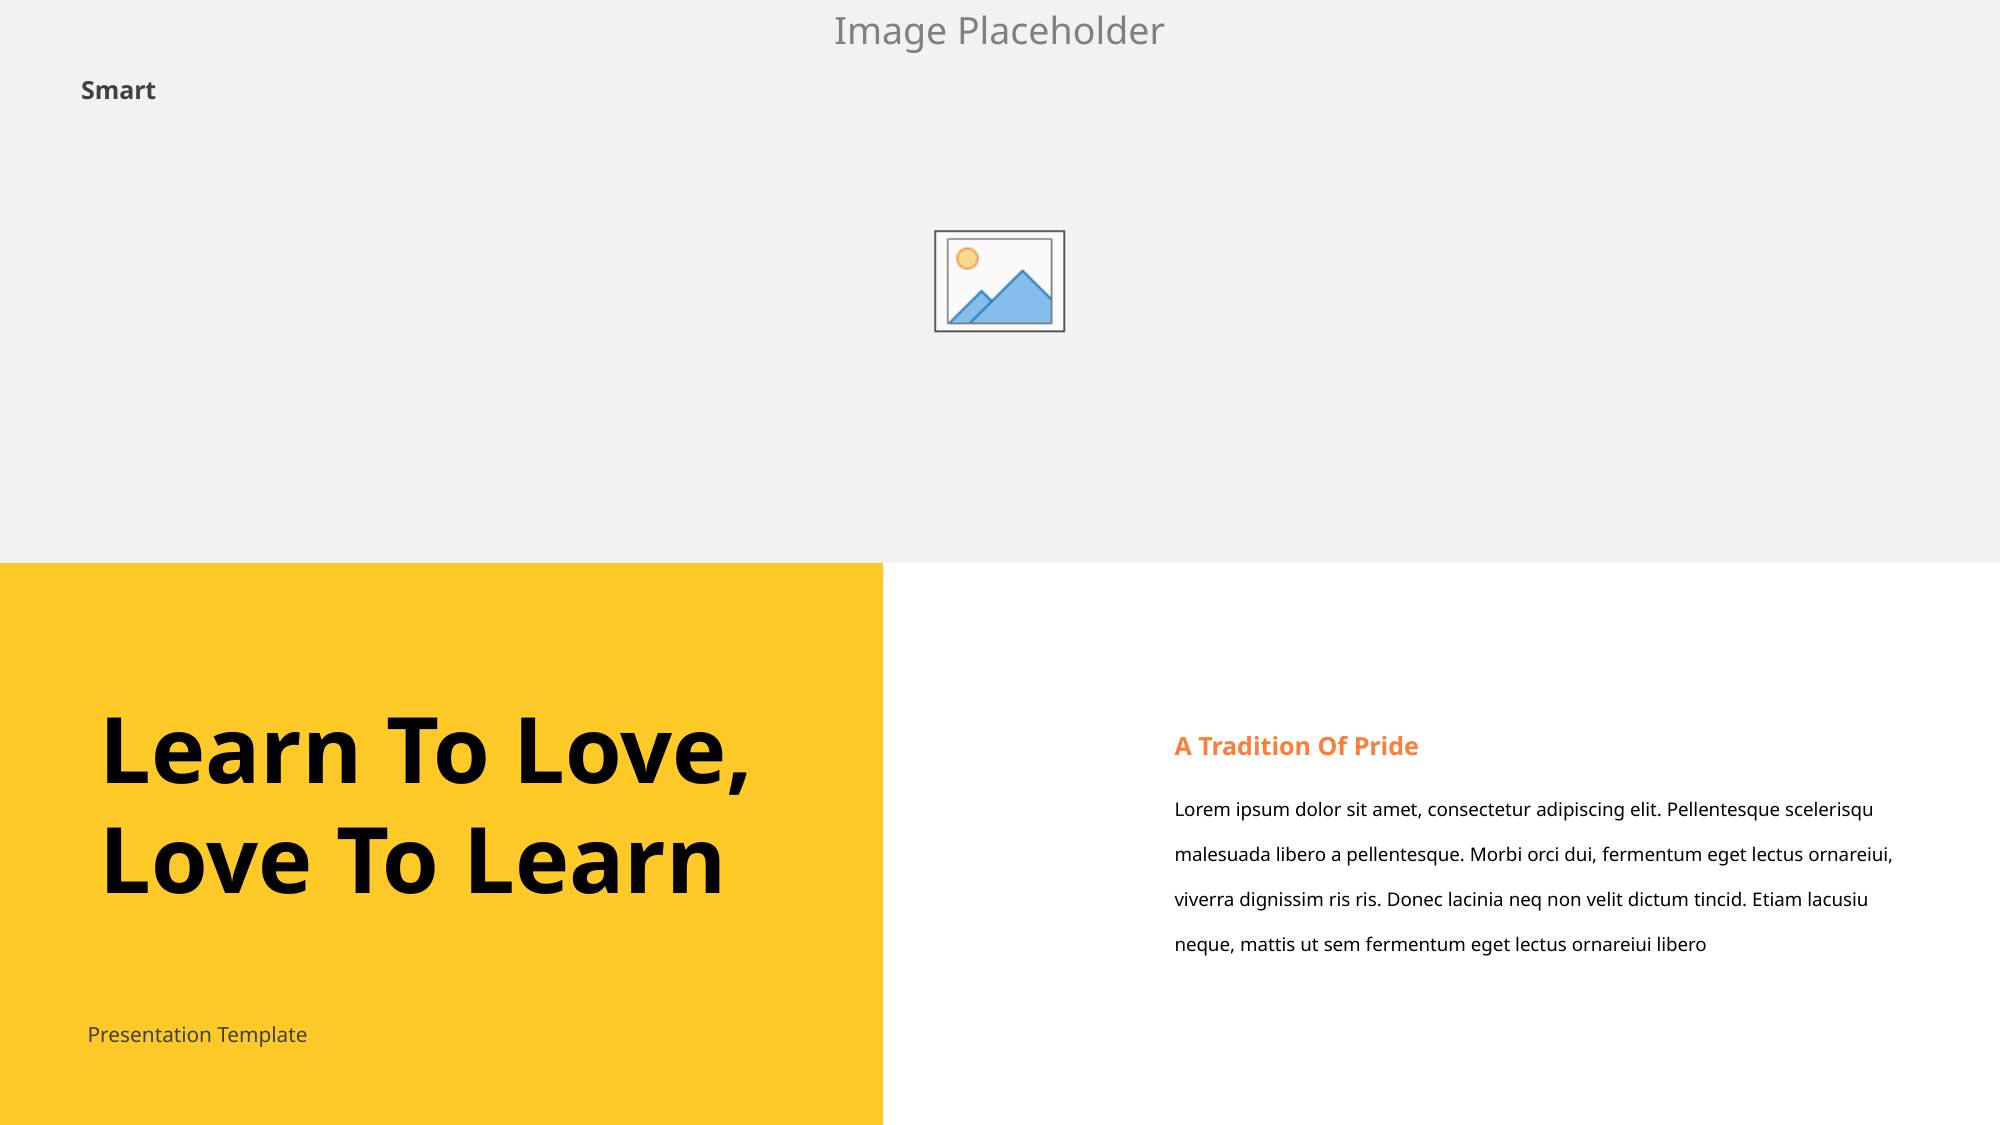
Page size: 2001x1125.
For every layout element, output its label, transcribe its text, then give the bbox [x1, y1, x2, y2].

picture [0, 0, 2000, 563]
text_box Learn To Love, Love To Learn [84, 684, 794, 919]
text_box Presentation Template [72, 1014, 323, 1055]
text_box [0, 563, 884, 1125]
text_box Lorem ipsum dolor sit amet, consectetur adipiscing elit. Pellentesque scelerisqu malesuada libero a pellentesque. Morbi orci dui, fermentum eget lectus ornareiui, viverra dignissim ris ris. Donec lacinia neq non velit dictum tincid. Etiam lacusiu neque, mattis ut sem fermentum eget lectus ornareiui libero [1159, 768, 1910, 963]
text_box A Tradition Of Pride [1159, 722, 1450, 768]
